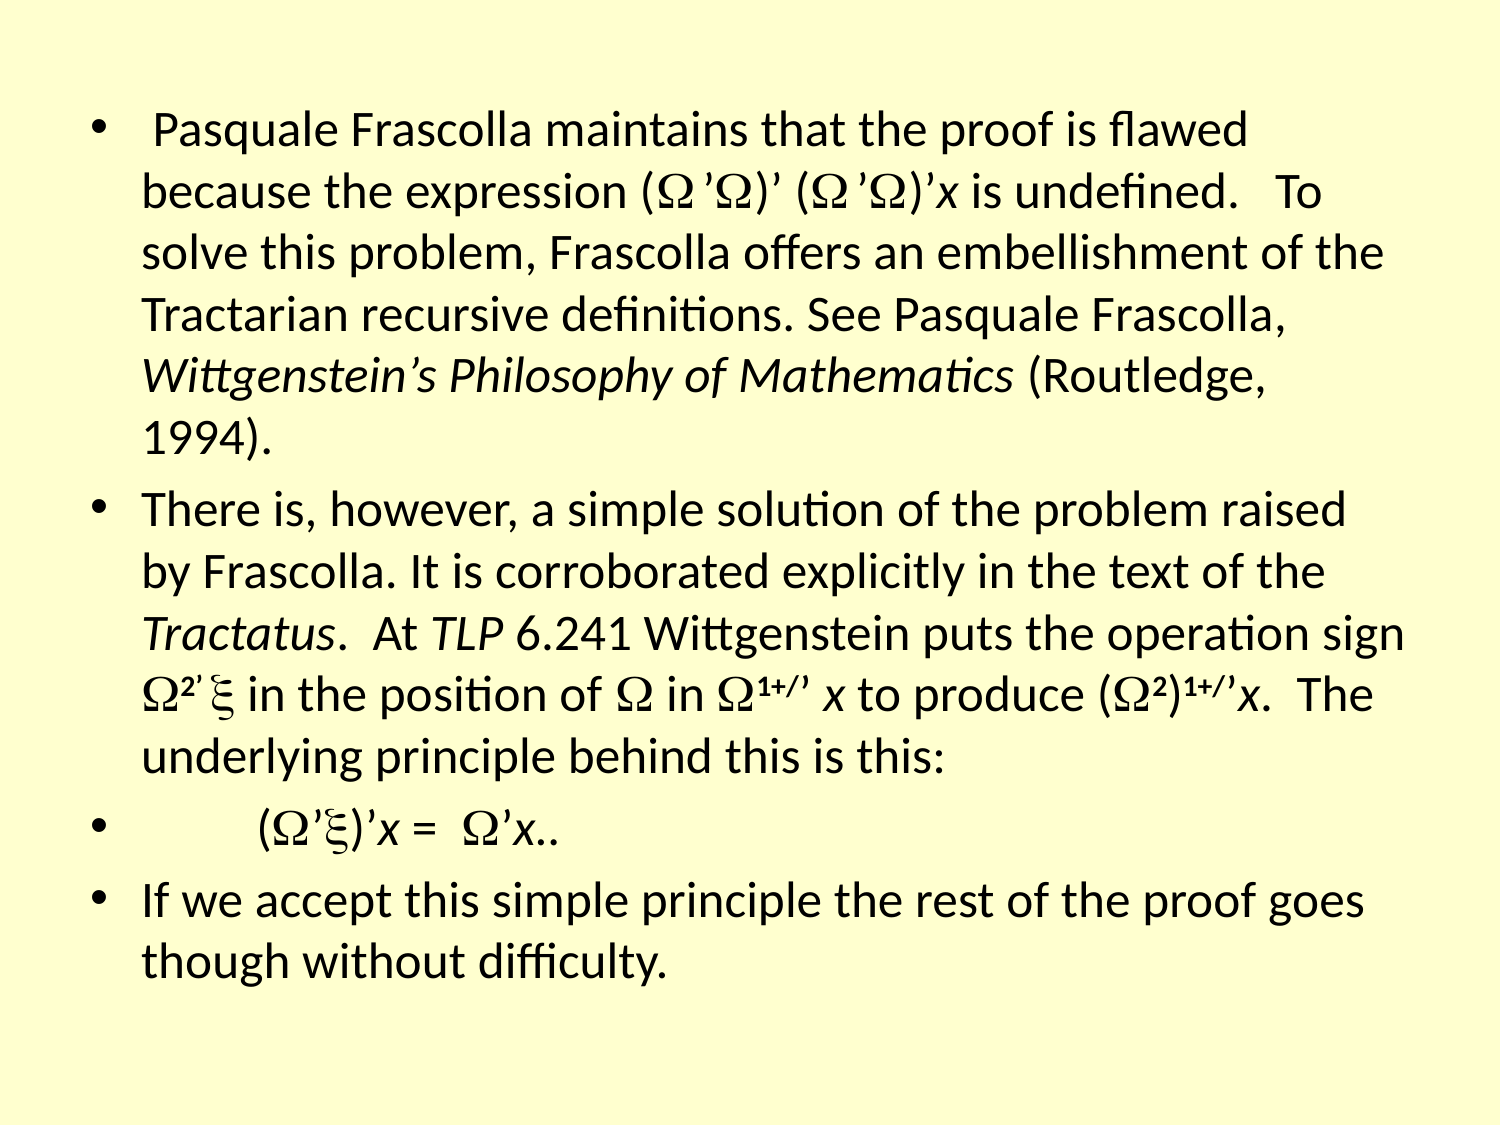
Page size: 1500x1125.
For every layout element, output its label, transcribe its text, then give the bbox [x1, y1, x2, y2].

list Pasquale Frascolla maintains that the proof is flawed because the expression ( ’)’ ( ’)’x is undefined. To solve this problem, Frascolla offers an embellishment of the Tractarian recursive definitions. See Pasquale Frascolla, Wittgenstein’s Philosophy of Mathematics (Routledge, 1994). There is, however, a simple solution of the problem raised by Frascolla. It is corroborated explicitly in the text of the Tractatus. At TLP 6.241 Wittgenstein puts the operation sign 2’  in the position of  in 1+/’ x to produce (2)1+/’x. The underlying principle behind this is this: (’)’x = ’x.. If we accept this simple principle the rest of the proof goes though without difficulty. [75, 87, 1425, 1005]
